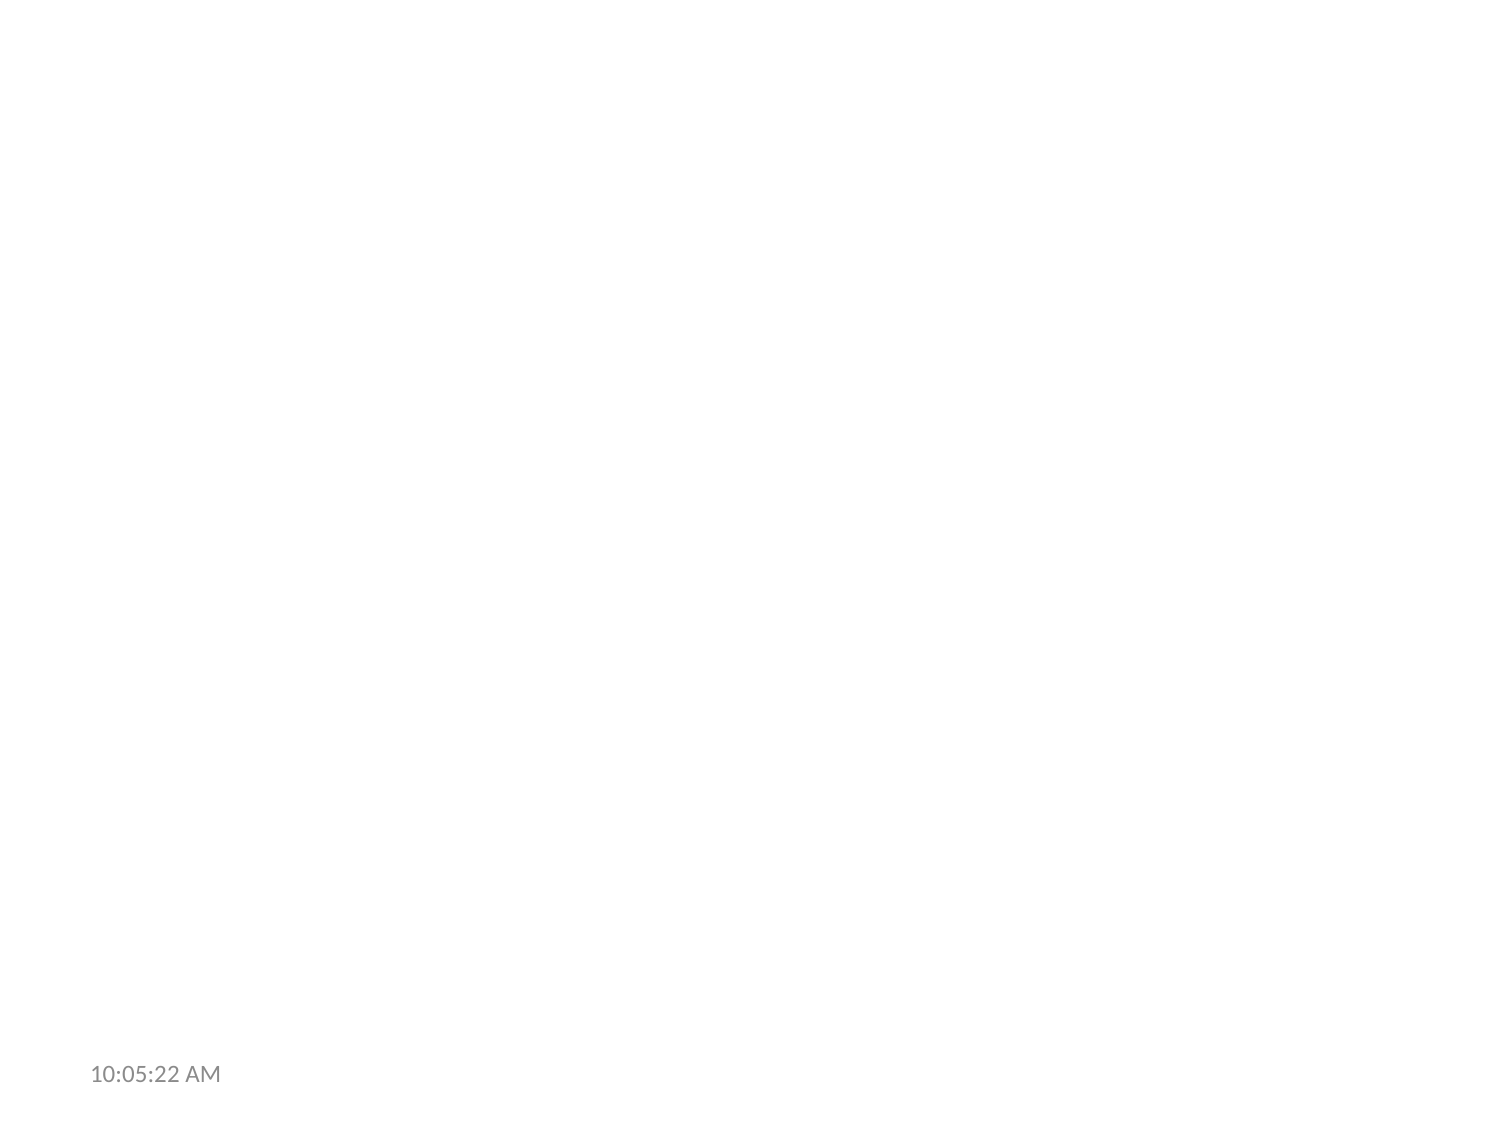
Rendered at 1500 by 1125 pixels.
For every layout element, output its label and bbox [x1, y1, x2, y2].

slide_number [75, 1042, 425, 1103]
